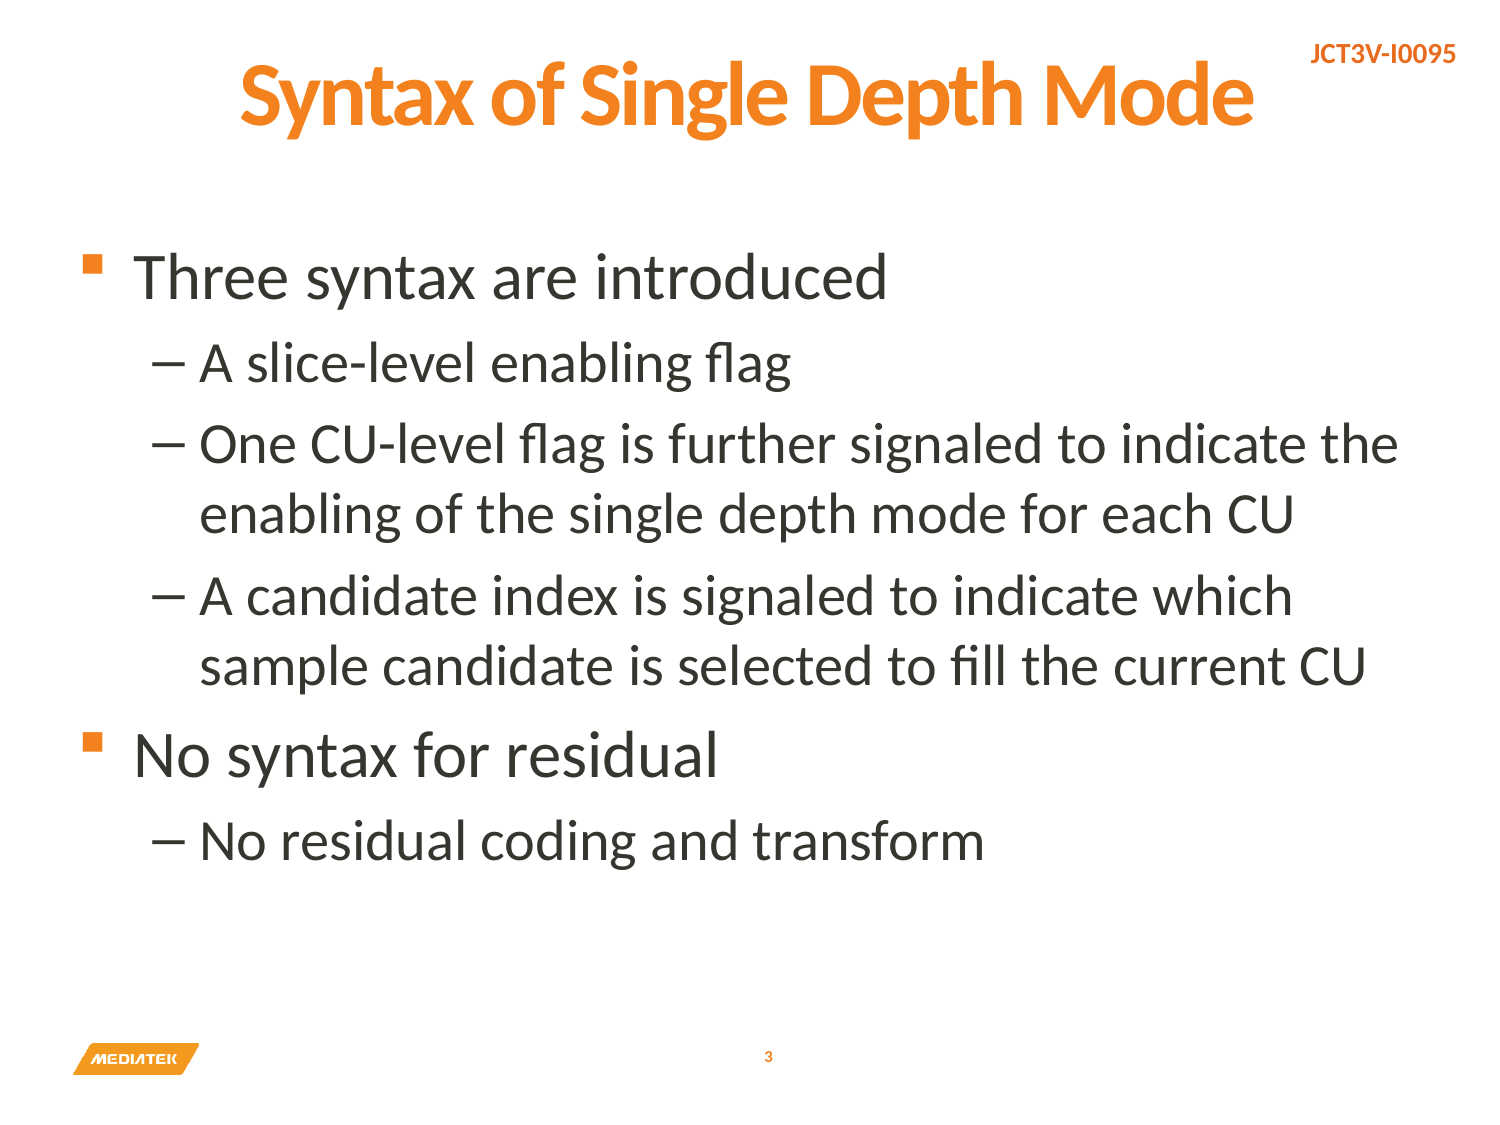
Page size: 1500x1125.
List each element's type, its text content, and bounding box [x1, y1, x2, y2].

slide_number 3 [711, 1022, 788, 1089]
list Three syntax are introduced A slice-level enabling flag One CU-level flag is further signaled to indicate the enabling of the single depth mode for each CU A candidate index is signaled to indicate which sample candidate is selected to fill the current CU No syntax for residual No residual coding and transform [62, 224, 1424, 1050]
title Syntax of Single Depth Mode [87, 47, 1410, 200]
picture [73, 1050, 199, 1075]
